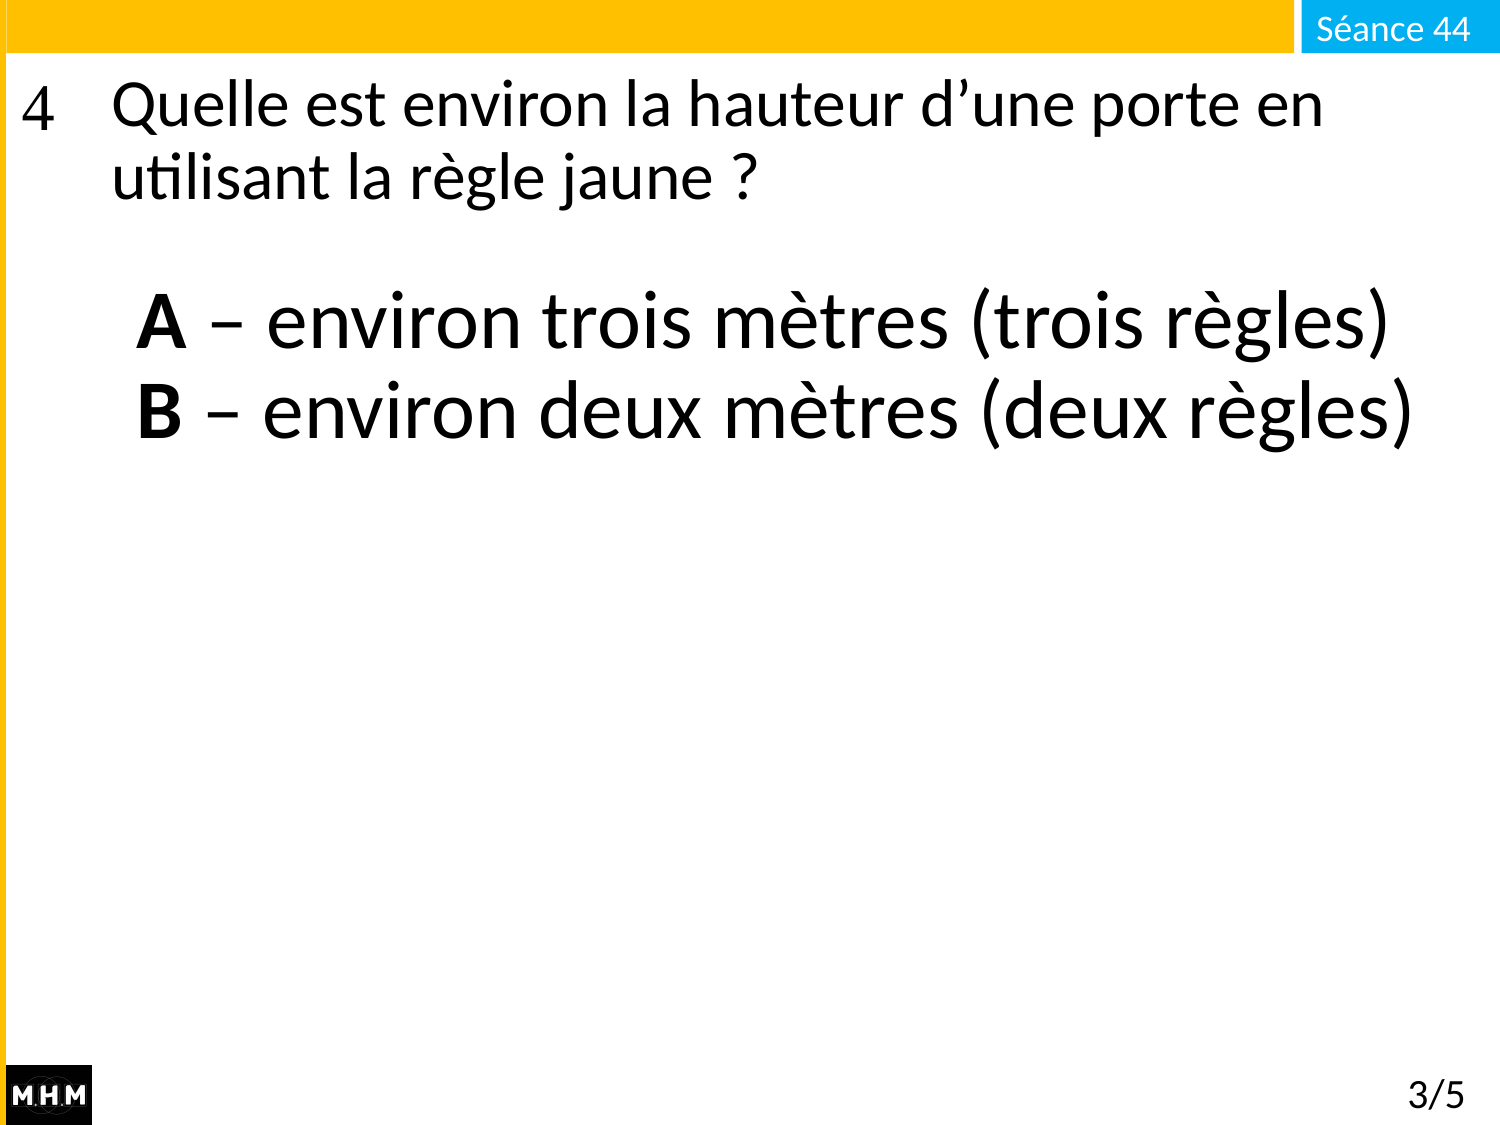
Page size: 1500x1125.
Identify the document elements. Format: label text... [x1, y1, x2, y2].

picture [6, 1065, 92, 1125]
list 3/5 [1373, 1064, 1500, 1125]
title Quelle est environ la hauteur d’une porte en utilisant la règle jaune ? [96, 60, 1391, 223]
text_box A – environ trois mètres (trois règles) B – environ deux mètres (deux règles) [121, 259, 1448, 474]
